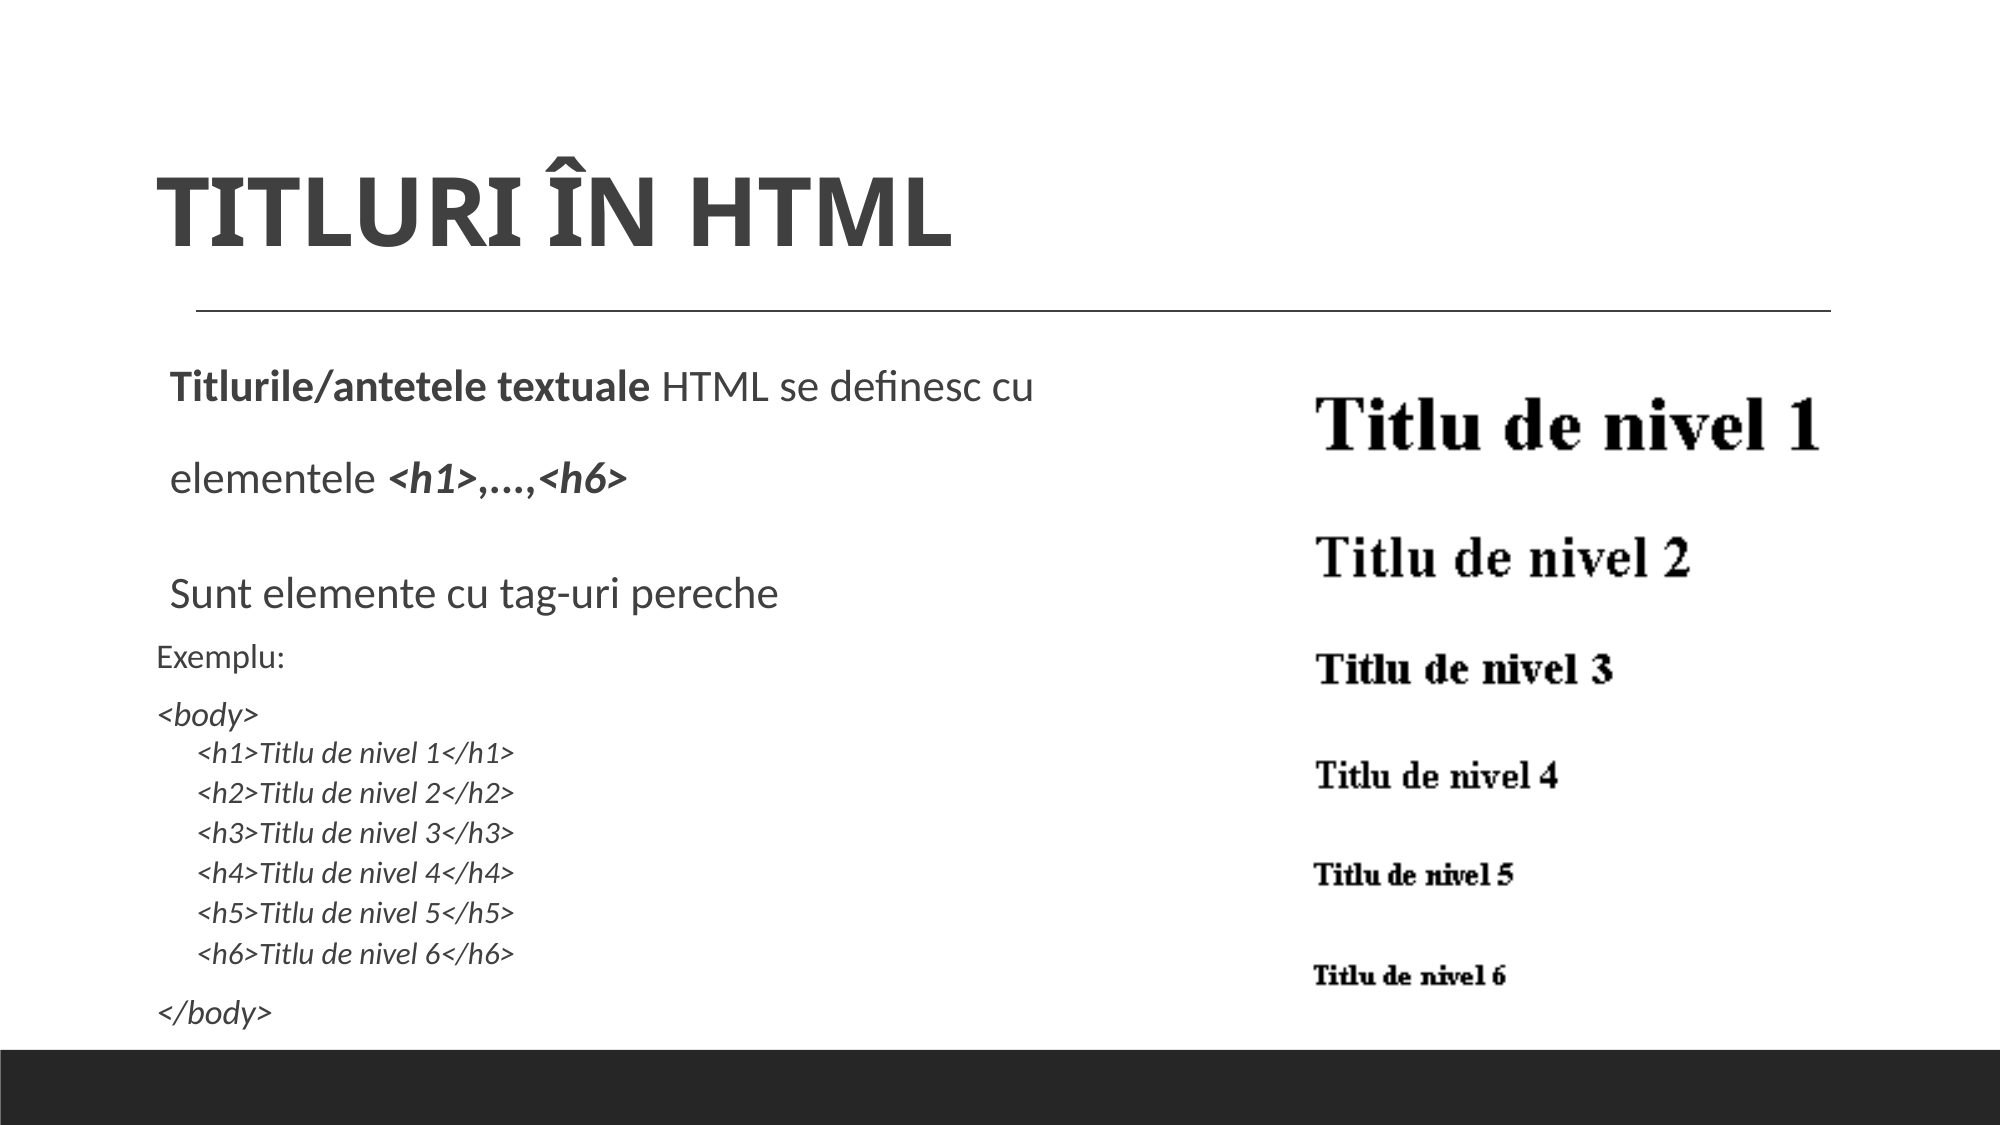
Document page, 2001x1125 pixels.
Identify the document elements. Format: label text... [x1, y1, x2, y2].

title TITLURI ÎN HTML [140, 109, 1638, 275]
picture [1301, 376, 1832, 1004]
list Titlurile/antetele textuale HTML se definesc cu elementele <h1>,...,<h6> Sunt elemente cu tag-uri pereche Exemplu: <body> <h1>Titlu de nivel 1</h1> <h2>Titlu de nivel 2</h2> <h3>Titlu de nivel 3</h3> <h4>Titlu de nivel 4</h4> <h5>Titlu de nivel 5</h5> <h6>Titlu de nivel 6</h6> </body> [156, 311, 1173, 1039]
